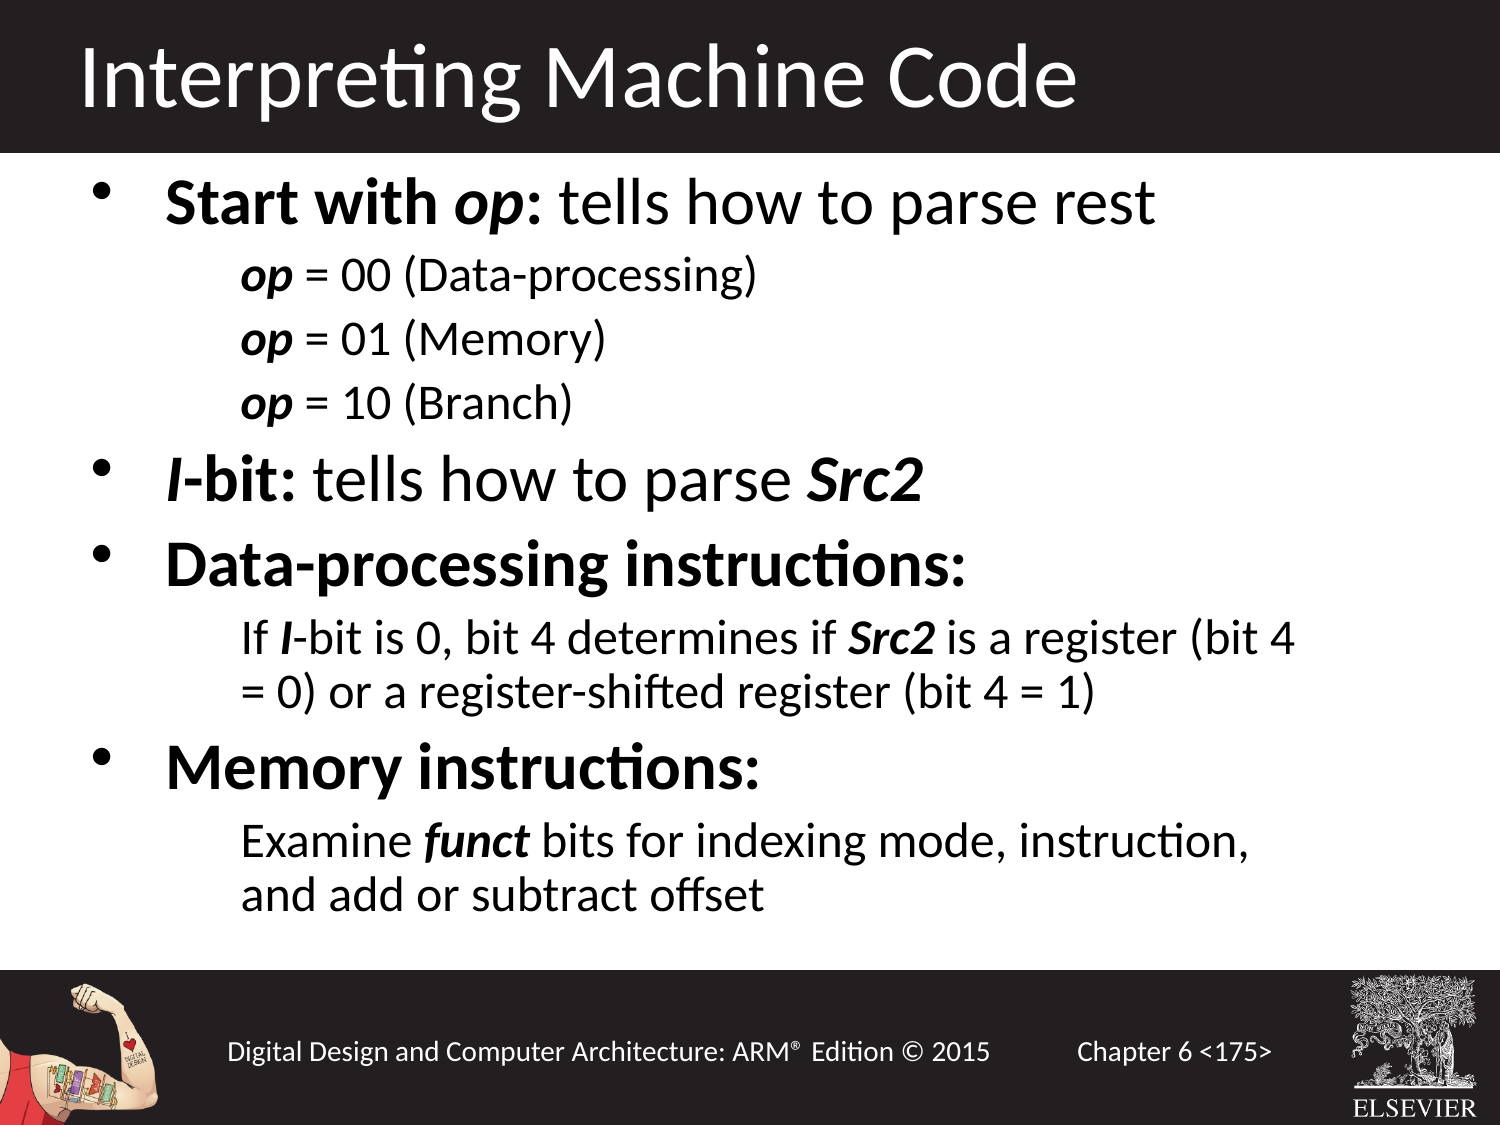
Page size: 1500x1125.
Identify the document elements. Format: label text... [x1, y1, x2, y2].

text_box Interpreting Machine Code [63, 8, 1488, 133]
picture [0, 979, 163, 1125]
picture [1350, 974, 1477, 1117]
text_box Start with op: tells how to parse rest op = 00 (Data-processing) op = 01 (Memory) op = 10 (Branch) I-bit: tells how to parse Src2 Data-processing instructions: If I-bit is 0, bit 4 determines if Src2 is a register (bit 4 = 0) or a register-shifted register (bit 4 = 1) Memory instructions: Examine funct bits for indexing mode, instruction, and add or subtract offset [75, 159, 1339, 972]
